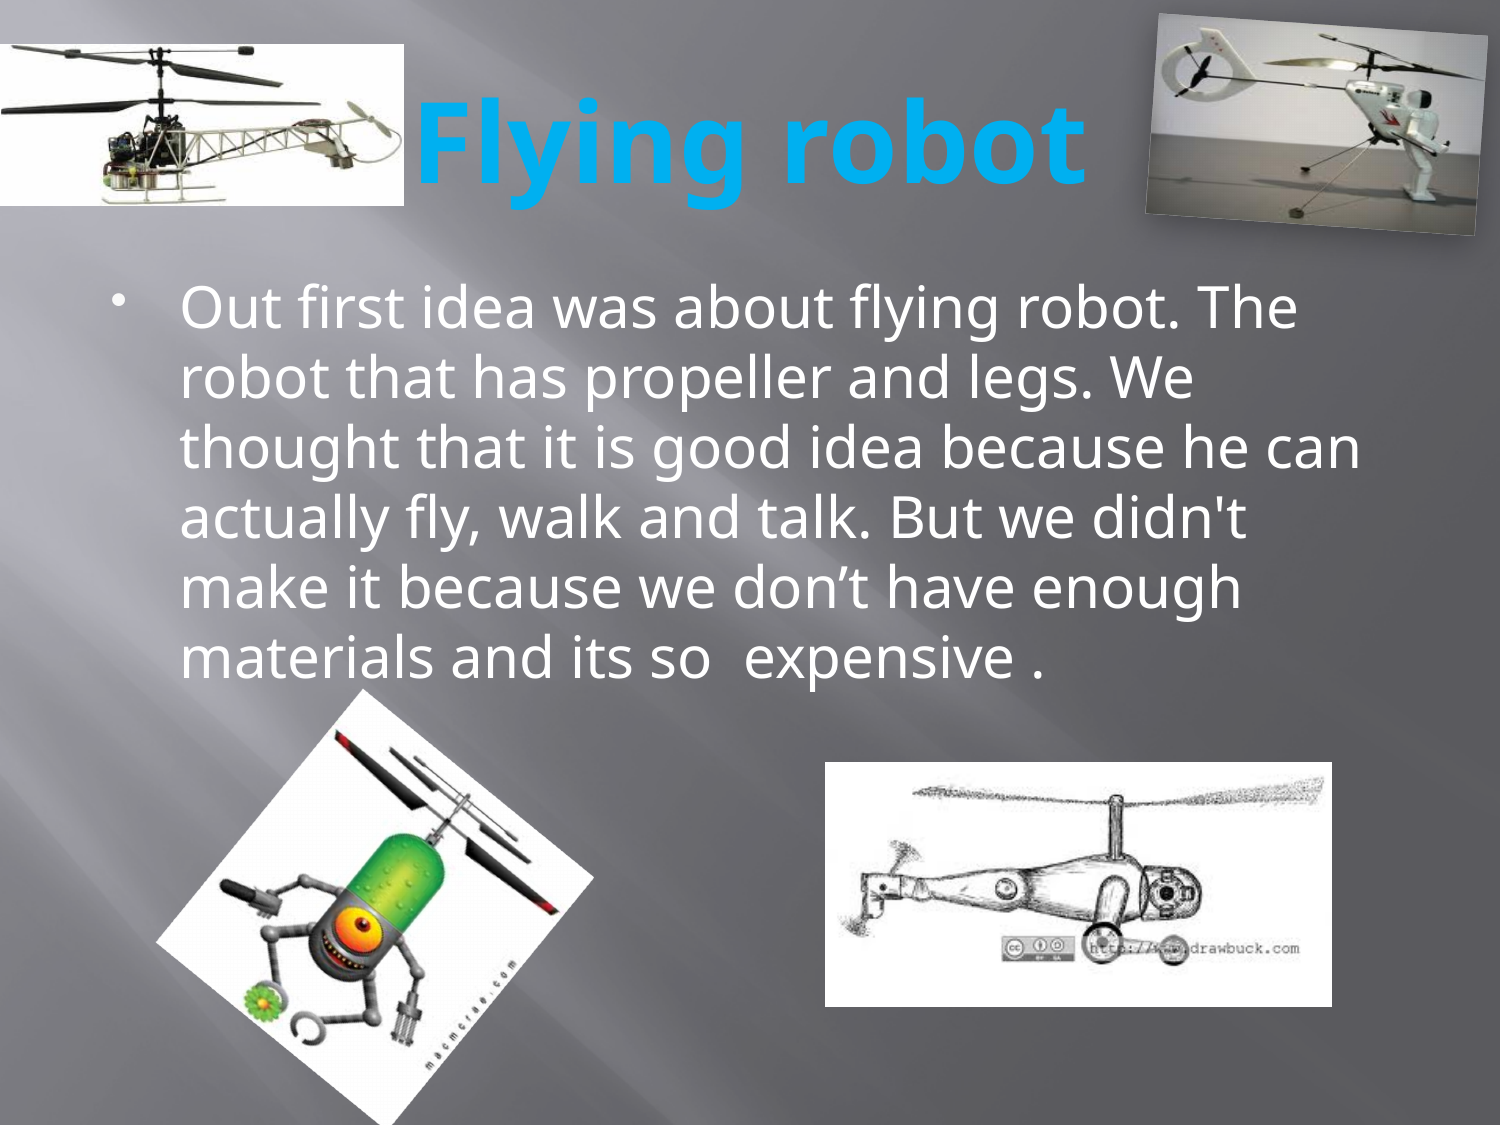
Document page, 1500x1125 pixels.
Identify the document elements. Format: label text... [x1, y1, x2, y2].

list Out first idea was about flying robot. The robot that has propeller and legs. We thought that it is good idea because he can actually fly, walk and talk. But we didn't make it because we don’t have enough materials and its so expensive . [75, 262, 1425, 1035]
picture [1146, 14, 1487, 235]
picture [0, 44, 404, 206]
title Flying robot [404, 45, 1137, 233]
picture [824, 762, 1332, 1007]
picture [157, 690, 593, 1125]
